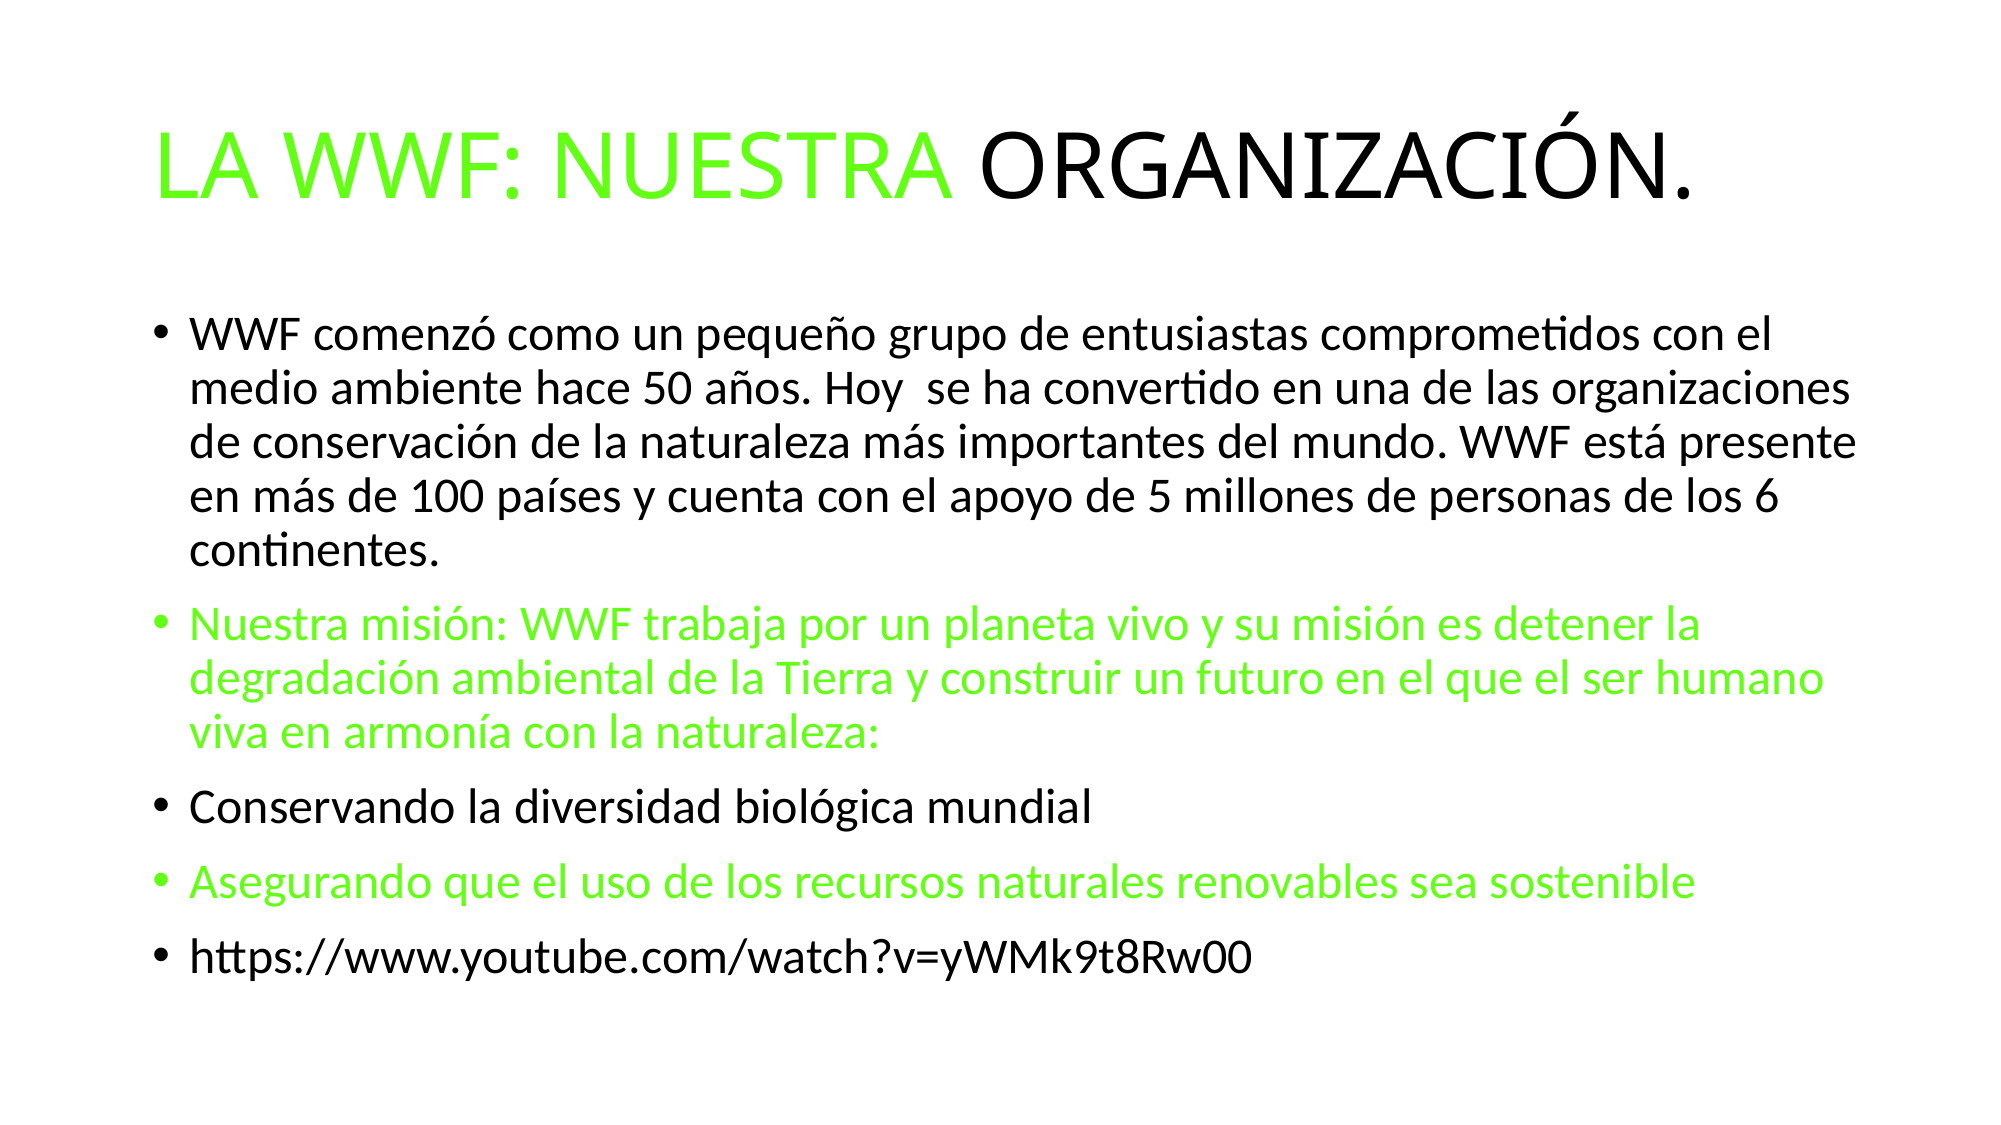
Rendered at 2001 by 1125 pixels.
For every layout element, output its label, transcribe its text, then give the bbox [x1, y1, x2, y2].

title LA WWF: NUESTRA ORGANIZACIÓN. [137, 59, 1863, 278]
list WWF comenzó como un pequeño grupo de entusiastas comprometidos con el medio ambiente hace 50 años. Hoy se ha convertido en una de las organizaciones de conservación de la naturaleza más importantes del mundo. WWF está presente en más de 100 países y cuenta con el apoyo de 5 millones de personas de los 6 continentes. Nuestra misión: WWF trabaja por un planeta vivo y su misión es detener la degradación ambiental de la Tierra y construir un futuro en el que el ser humano viva en armonía con la naturaleza: Conservando la diversidad biológica mundial Asegurando que el uso de los recursos naturales renovables sea sostenible https://www.youtube.com/watch?v=yWMk9t8Rw00 [137, 299, 1911, 1085]
